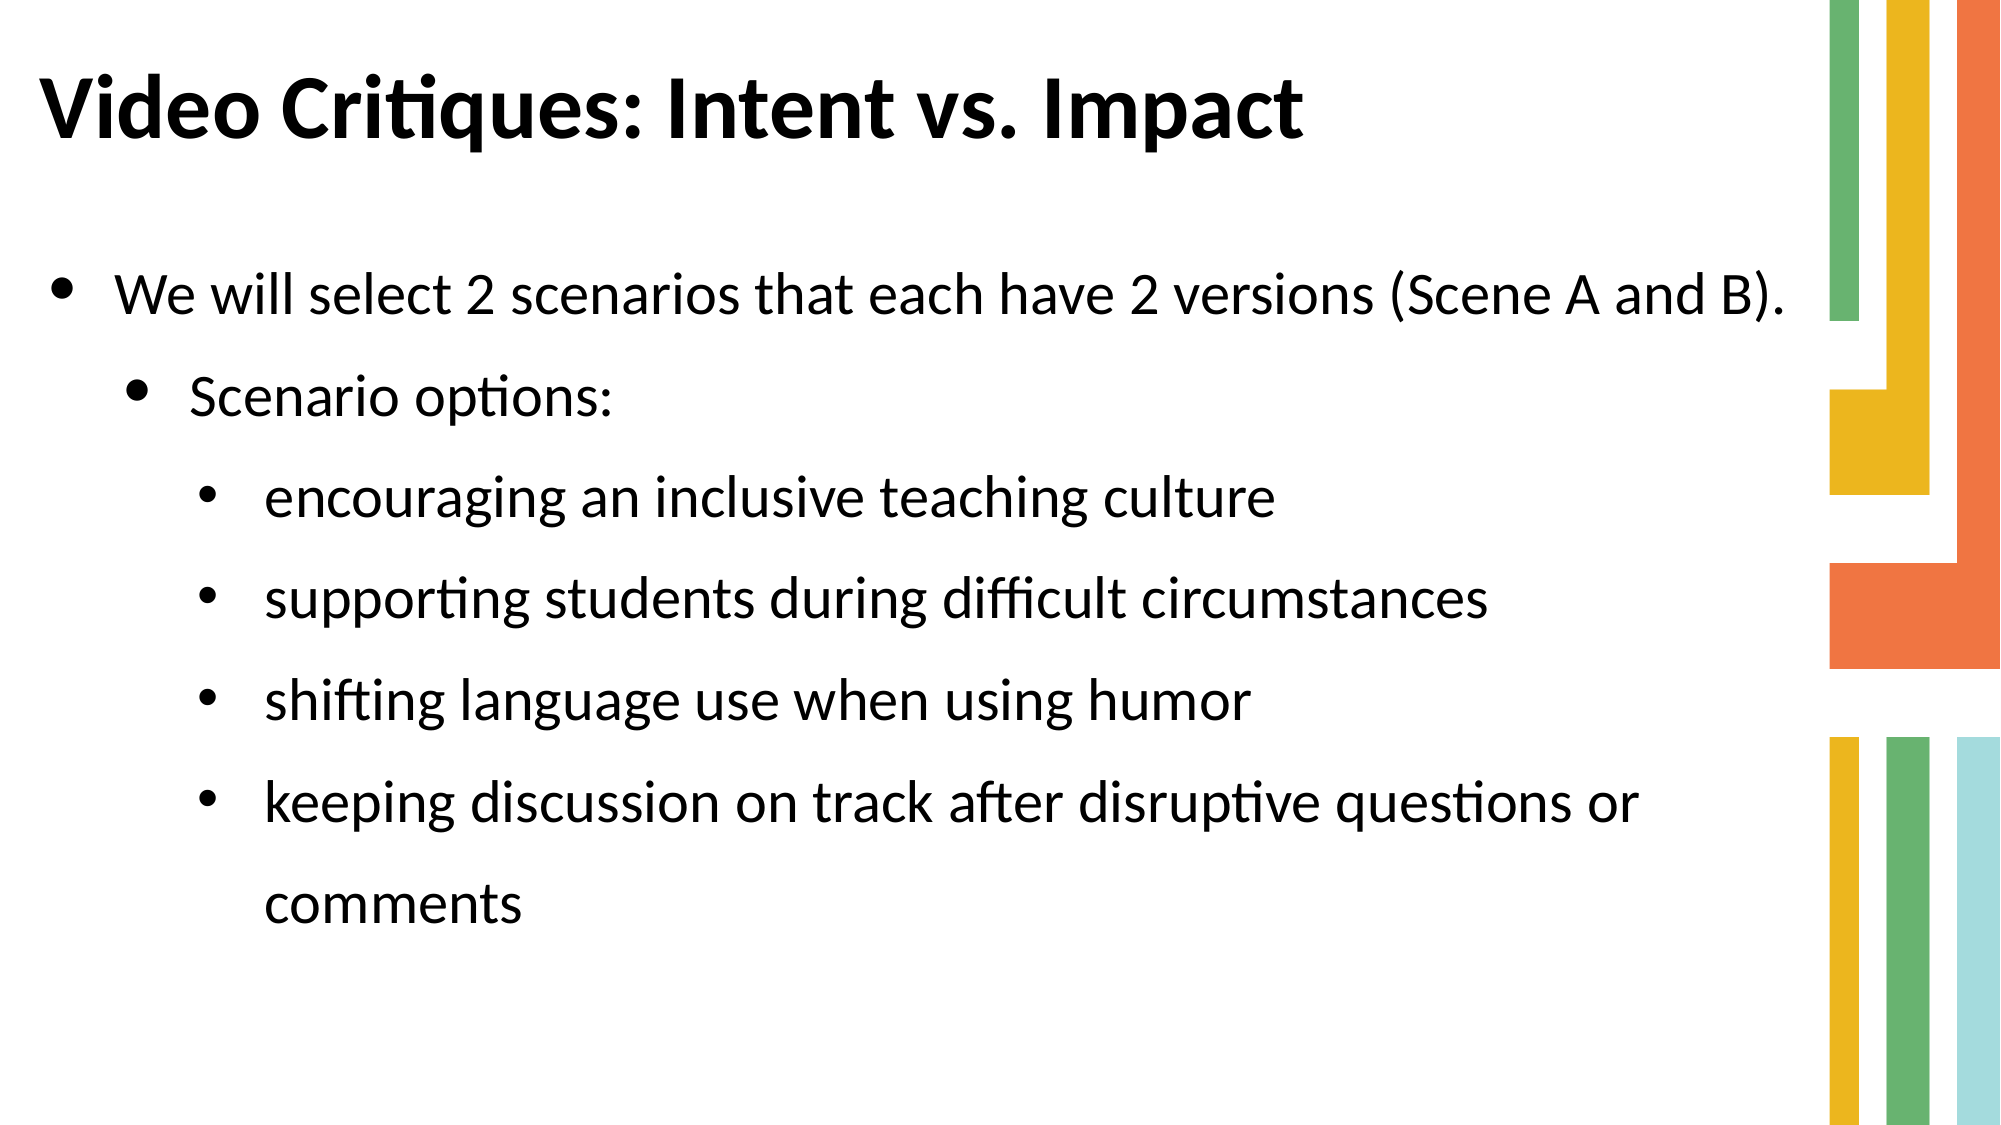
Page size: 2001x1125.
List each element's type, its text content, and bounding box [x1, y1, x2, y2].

title Video Critiques: Intent vs. Impact [24, 0, 1750, 217]
picture [1829, 0, 2000, 1125]
list We will select 2 scenarios that each have 2 versions (Scene A and B). Scenario options: encouraging an inclusive teaching culture supporting students during difficult circumstances shifting language use when using humor keeping discussion on track after disruptive questions or comments [24, 217, 1824, 1088]
